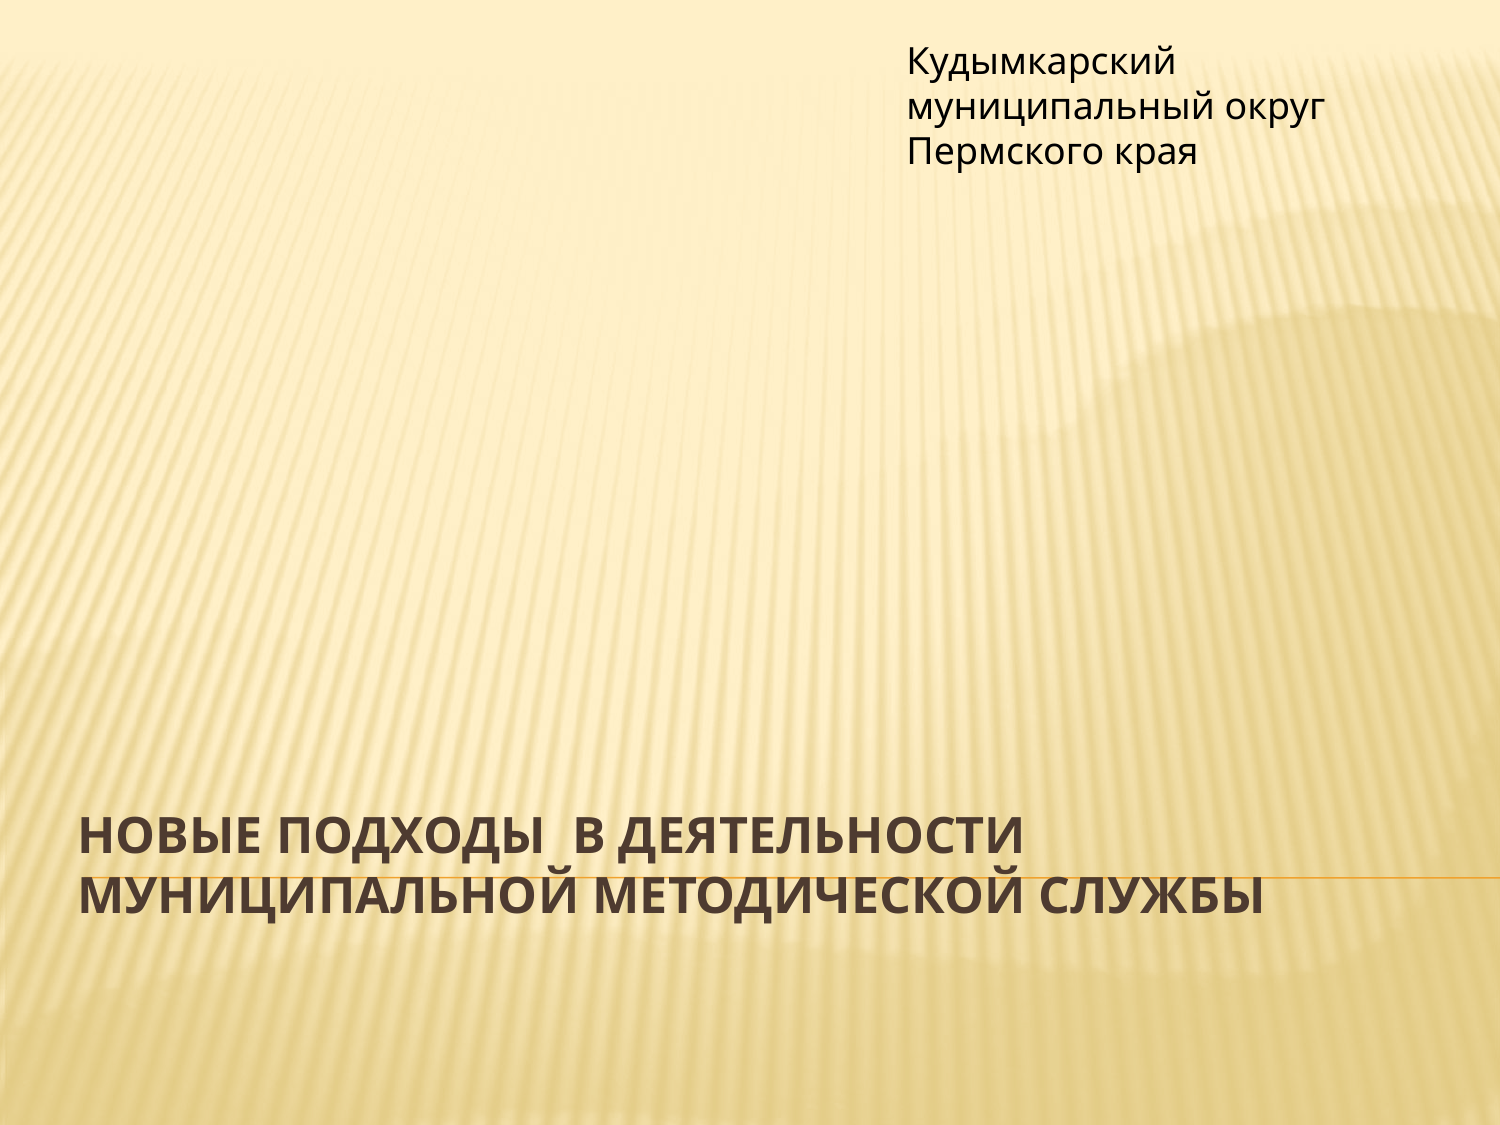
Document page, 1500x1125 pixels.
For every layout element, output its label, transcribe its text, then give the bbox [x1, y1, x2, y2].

title Новые подходы в деятельности муниципальной методической службы [62, 796, 1450, 997]
text_box [679, 113, 1317, 175]
subtitle Кудымкарский муниципальный округ Пермского края [891, 99, 1459, 250]
